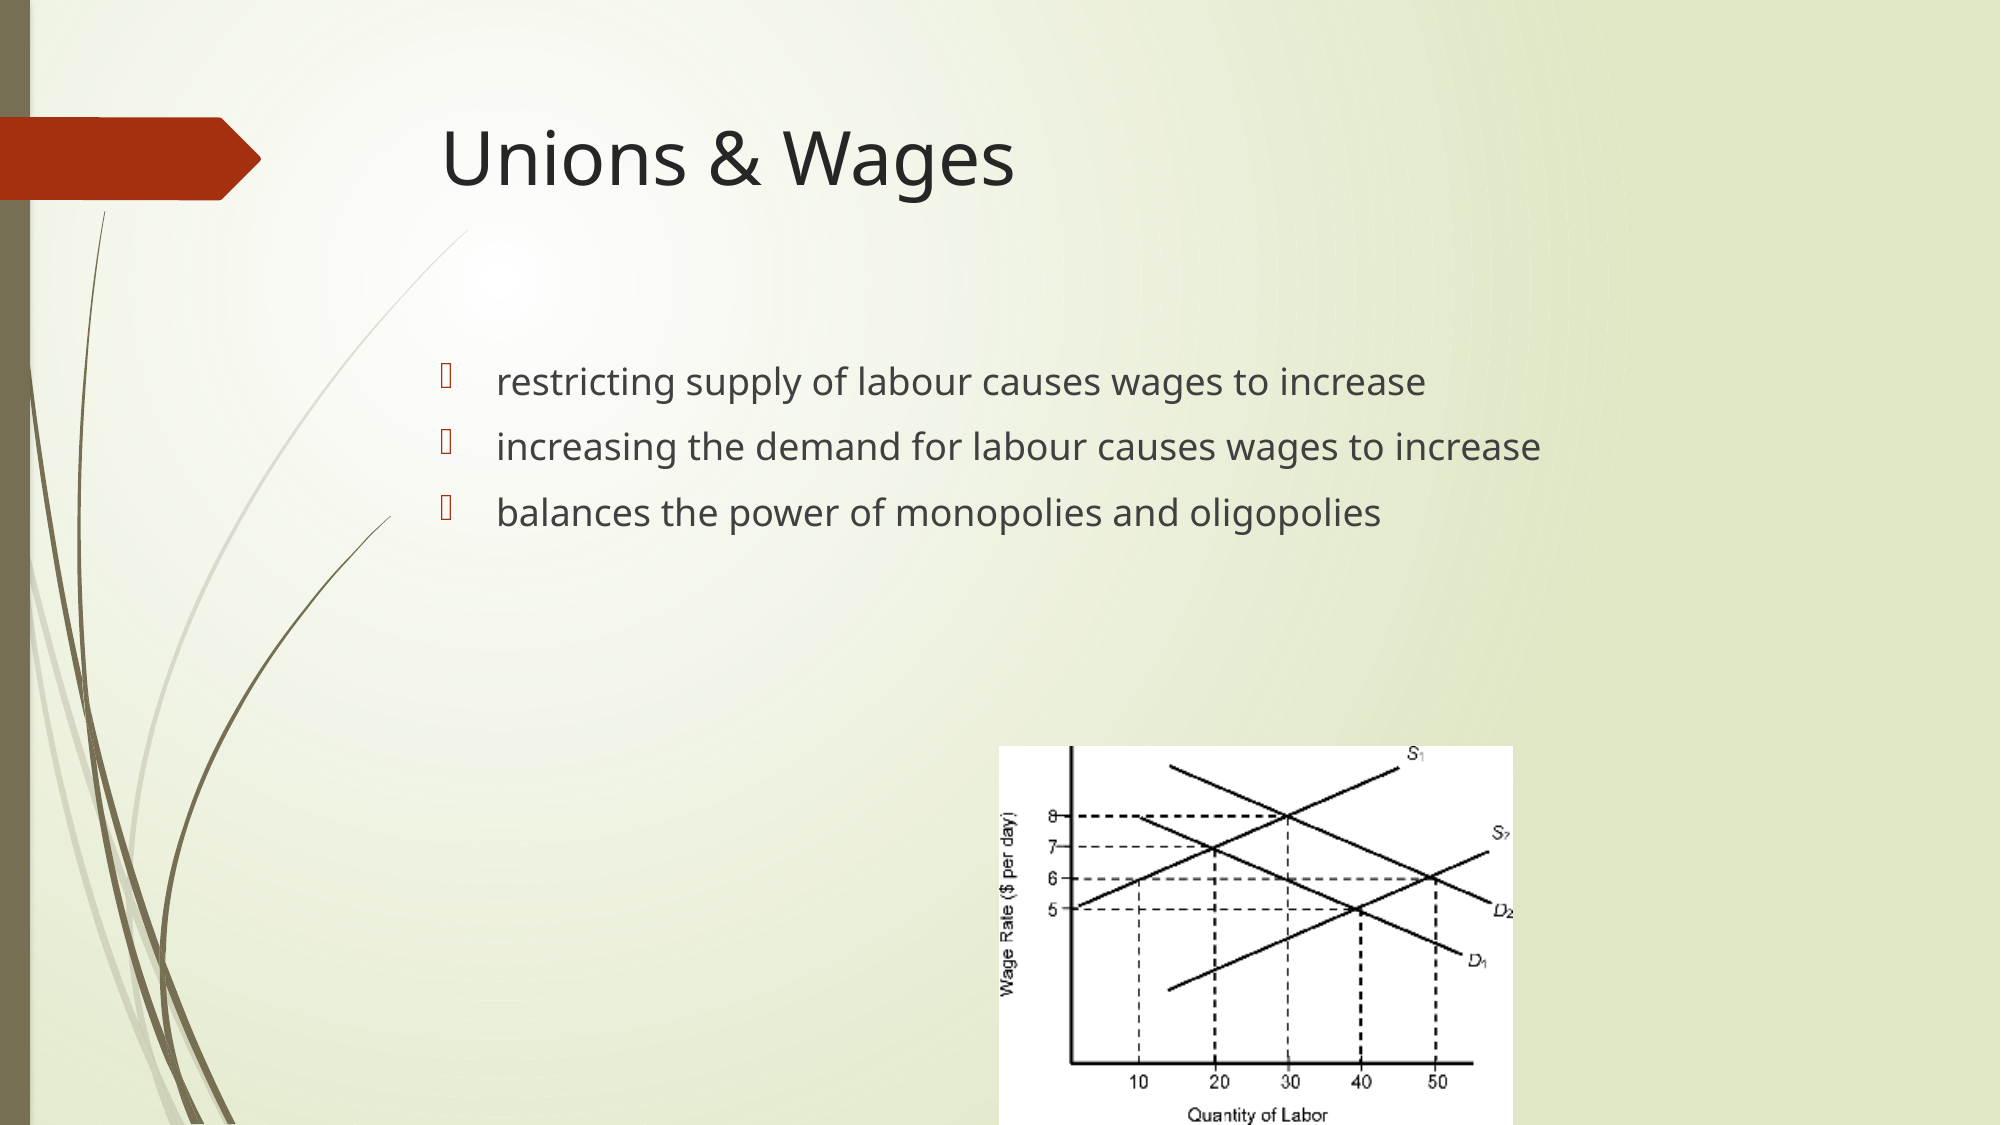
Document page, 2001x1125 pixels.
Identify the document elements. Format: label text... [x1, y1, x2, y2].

title Unions & Wages [425, 102, 1888, 313]
picture [999, 746, 1513, 1125]
list restricting supply of labour causes wages to increase increasing the demand for labour causes wages to increase balances the power of monopolies and oligopolies [424, 350, 1888, 970]
